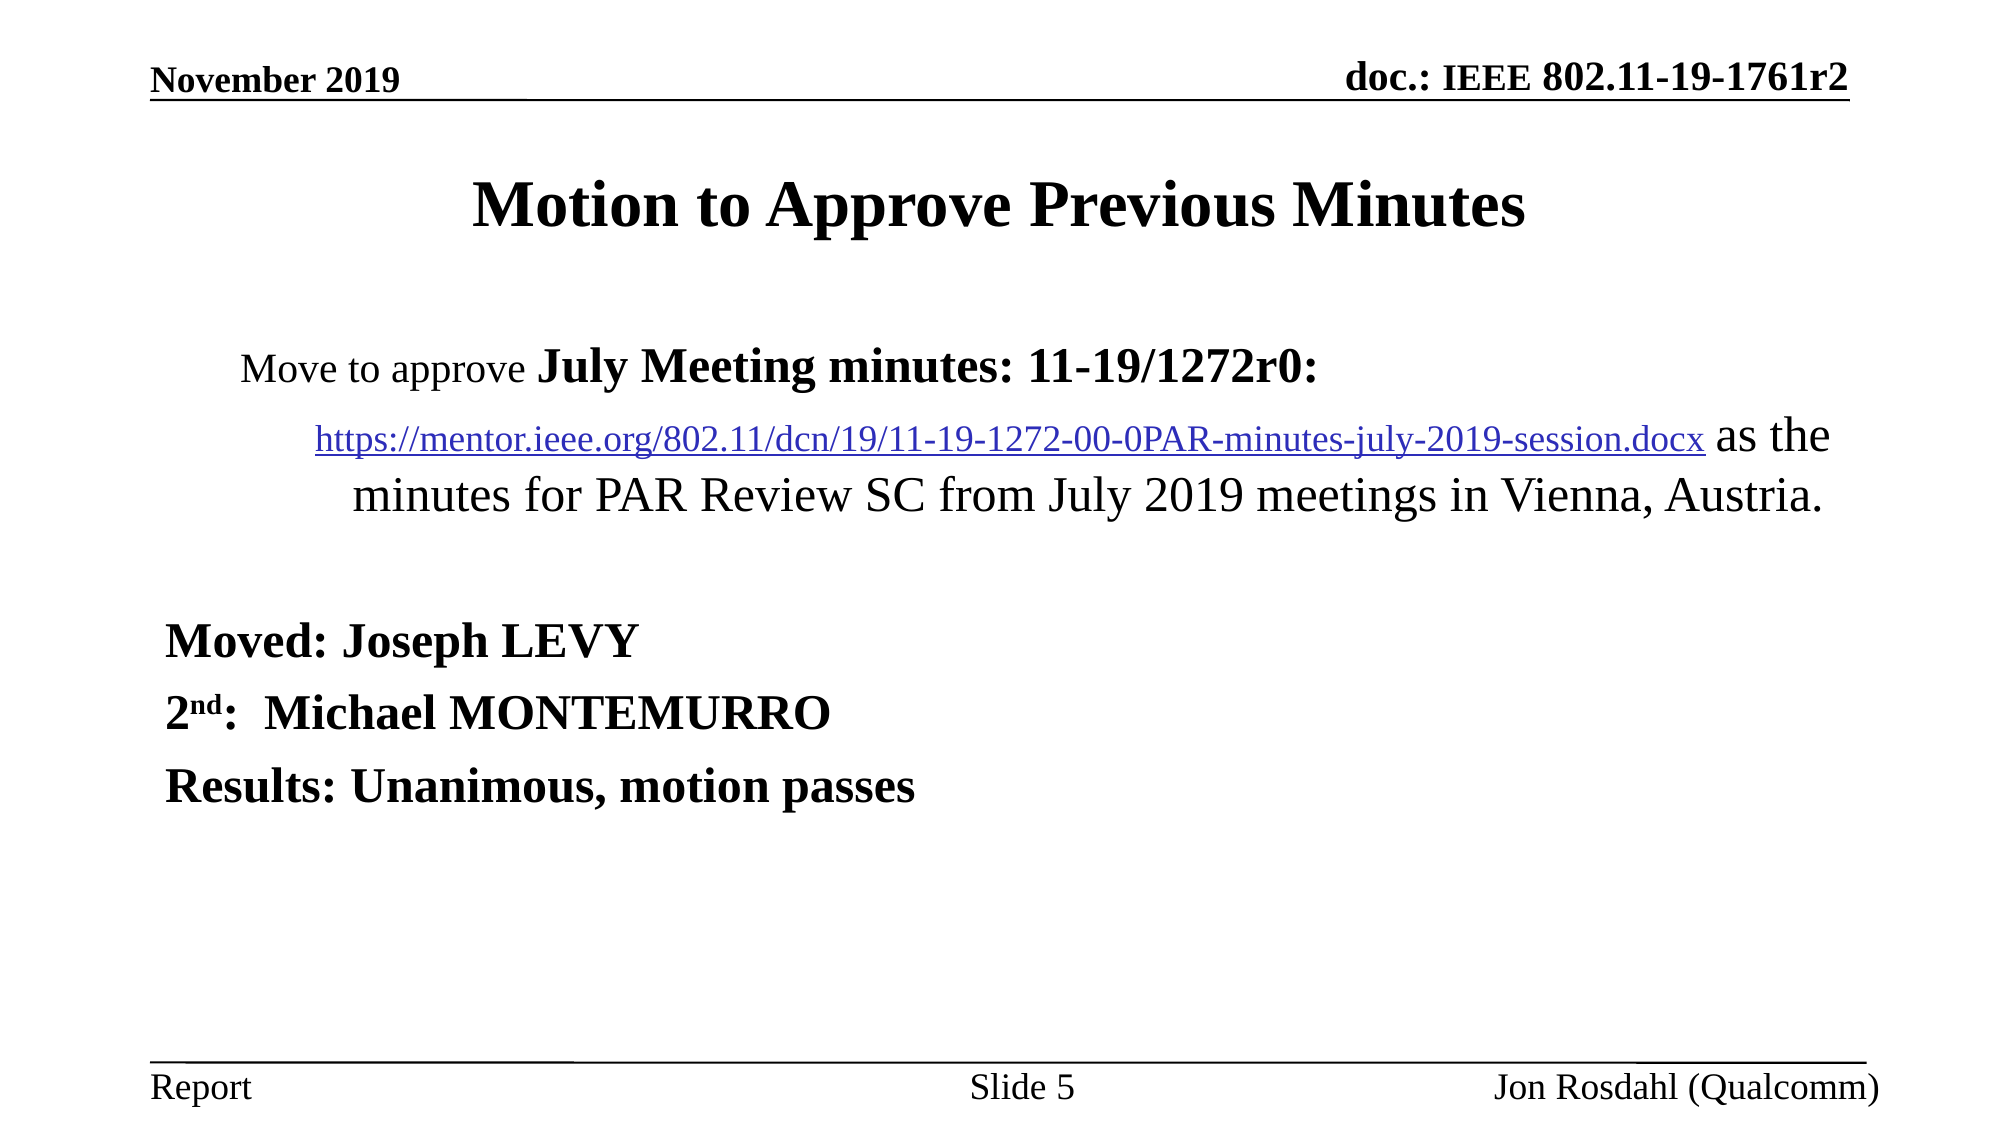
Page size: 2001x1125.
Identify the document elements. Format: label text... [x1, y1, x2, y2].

footer Jon Rosdahl (Qualcomm) [1436, 1061, 1881, 1108]
list Move to approve July Meeting minutes: 11-19/1272r0: https://mentor.ieee.org/802.11/dcn/19/11-19-1272-00-0PAR-minutes-july-2019-session.docx as the minutes for PAR Review SC from July 2019 meetings in Vienna, Austria. Moved: Joseph LEVY 2nd: Michael MONTEMURRO Results: Unanimous, motion passes [149, 324, 1850, 1000]
title Motion to Approve Previous Minutes [149, 112, 1850, 288]
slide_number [149, 49, 431, 100]
slide_number Slide 5 [950, 1061, 1095, 1125]
